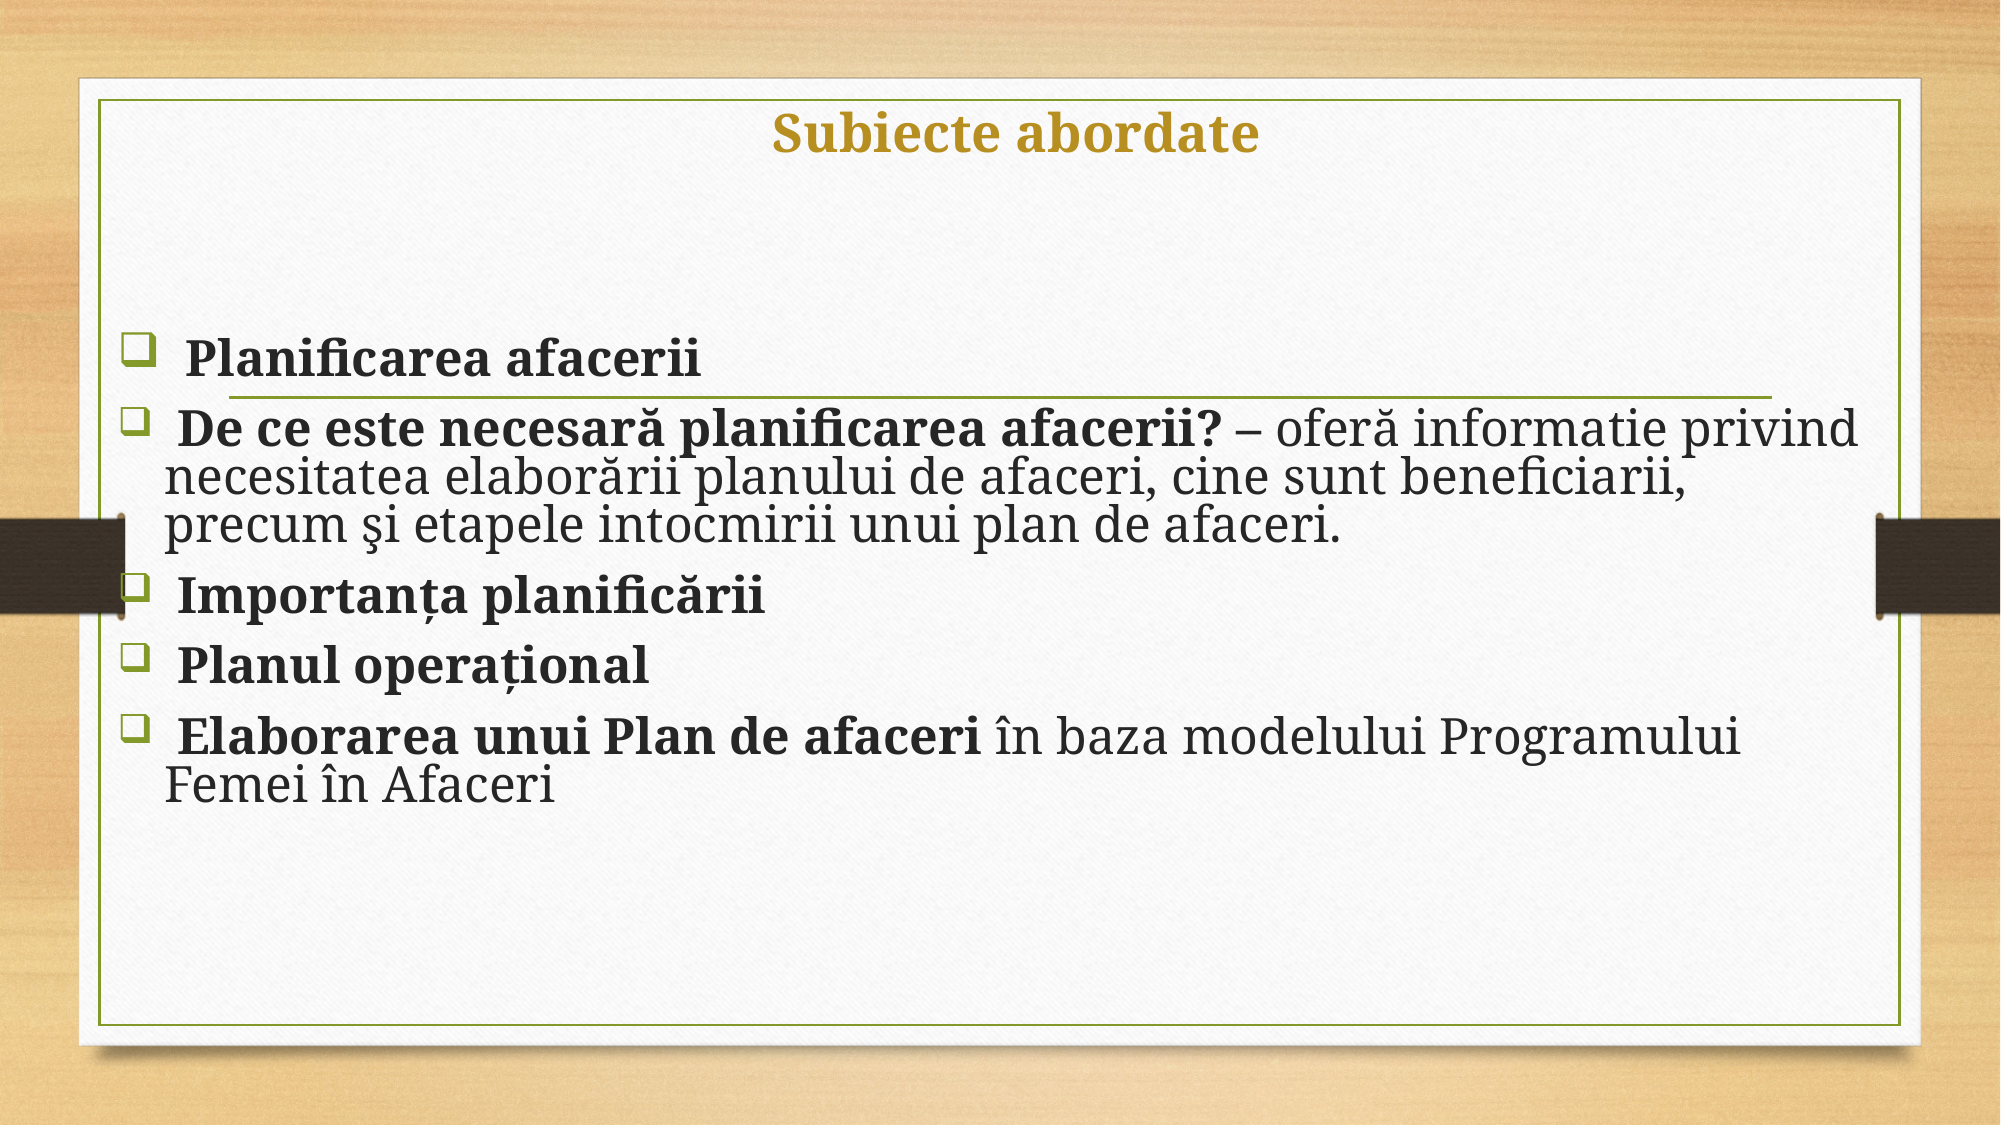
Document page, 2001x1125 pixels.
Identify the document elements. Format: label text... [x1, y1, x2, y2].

picture [0, 0, 2001, 1125]
list Planificarea afacerii De ce este necesară planificarea afacerii? – oferă informatie privind necesitatea elaborării planului de afaceri, cine sunt beneficiarii, precum şi etapele intocmirii unui plan de afaceri. Importanța planificării Planul operațional Elaborarea unui Plan de afaceri în baza modelului Programului Femei în Afaceri [102, 330, 1898, 1059]
title Subiecte abordate [116, 91, 1917, 171]
